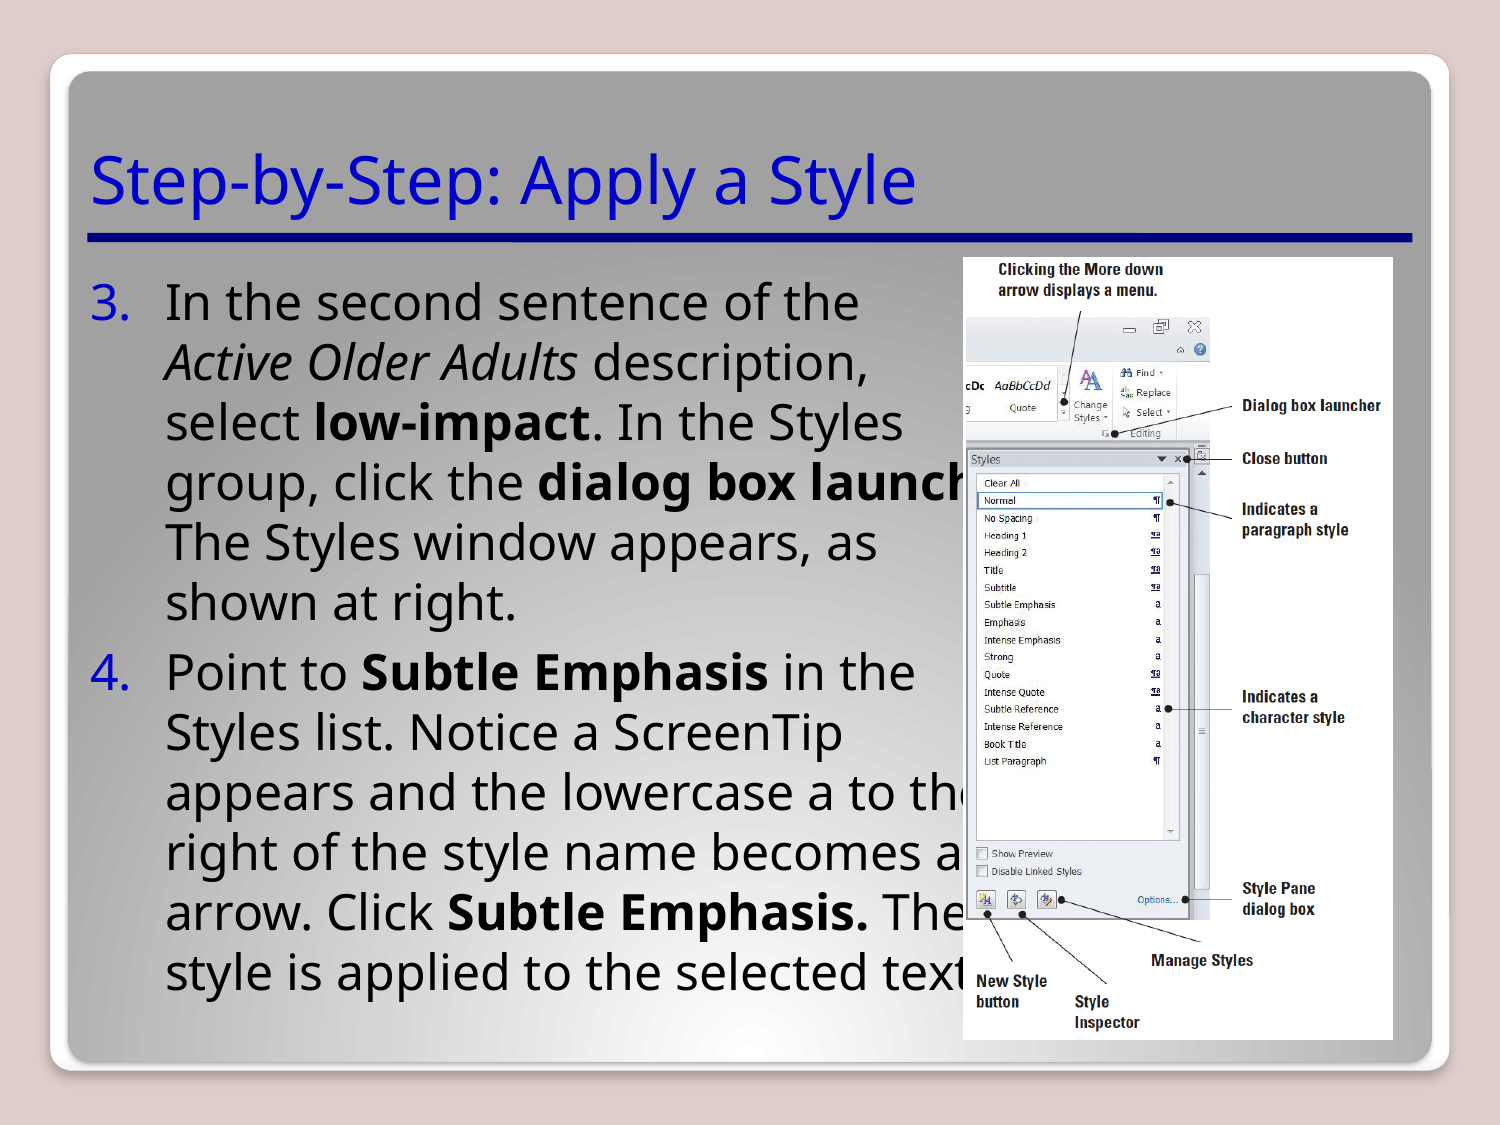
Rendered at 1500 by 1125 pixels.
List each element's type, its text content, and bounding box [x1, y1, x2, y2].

title Step-by-Step: Apply a Style [74, 74, 1426, 226]
picture [963, 257, 1393, 1041]
list In the second sentence of the Active Older Adults description, select low-impact. In the Styles group, click the dialog box launcher. The Styles window appears, as shown at right. Point to Subtle Emphasis in the Styles list. Notice a ScreenTip appears and the lowercase a to the right of the style name becomes an arrow. Click Subtle Emphasis. The style is applied to the selected text. [74, 262, 1426, 1063]
